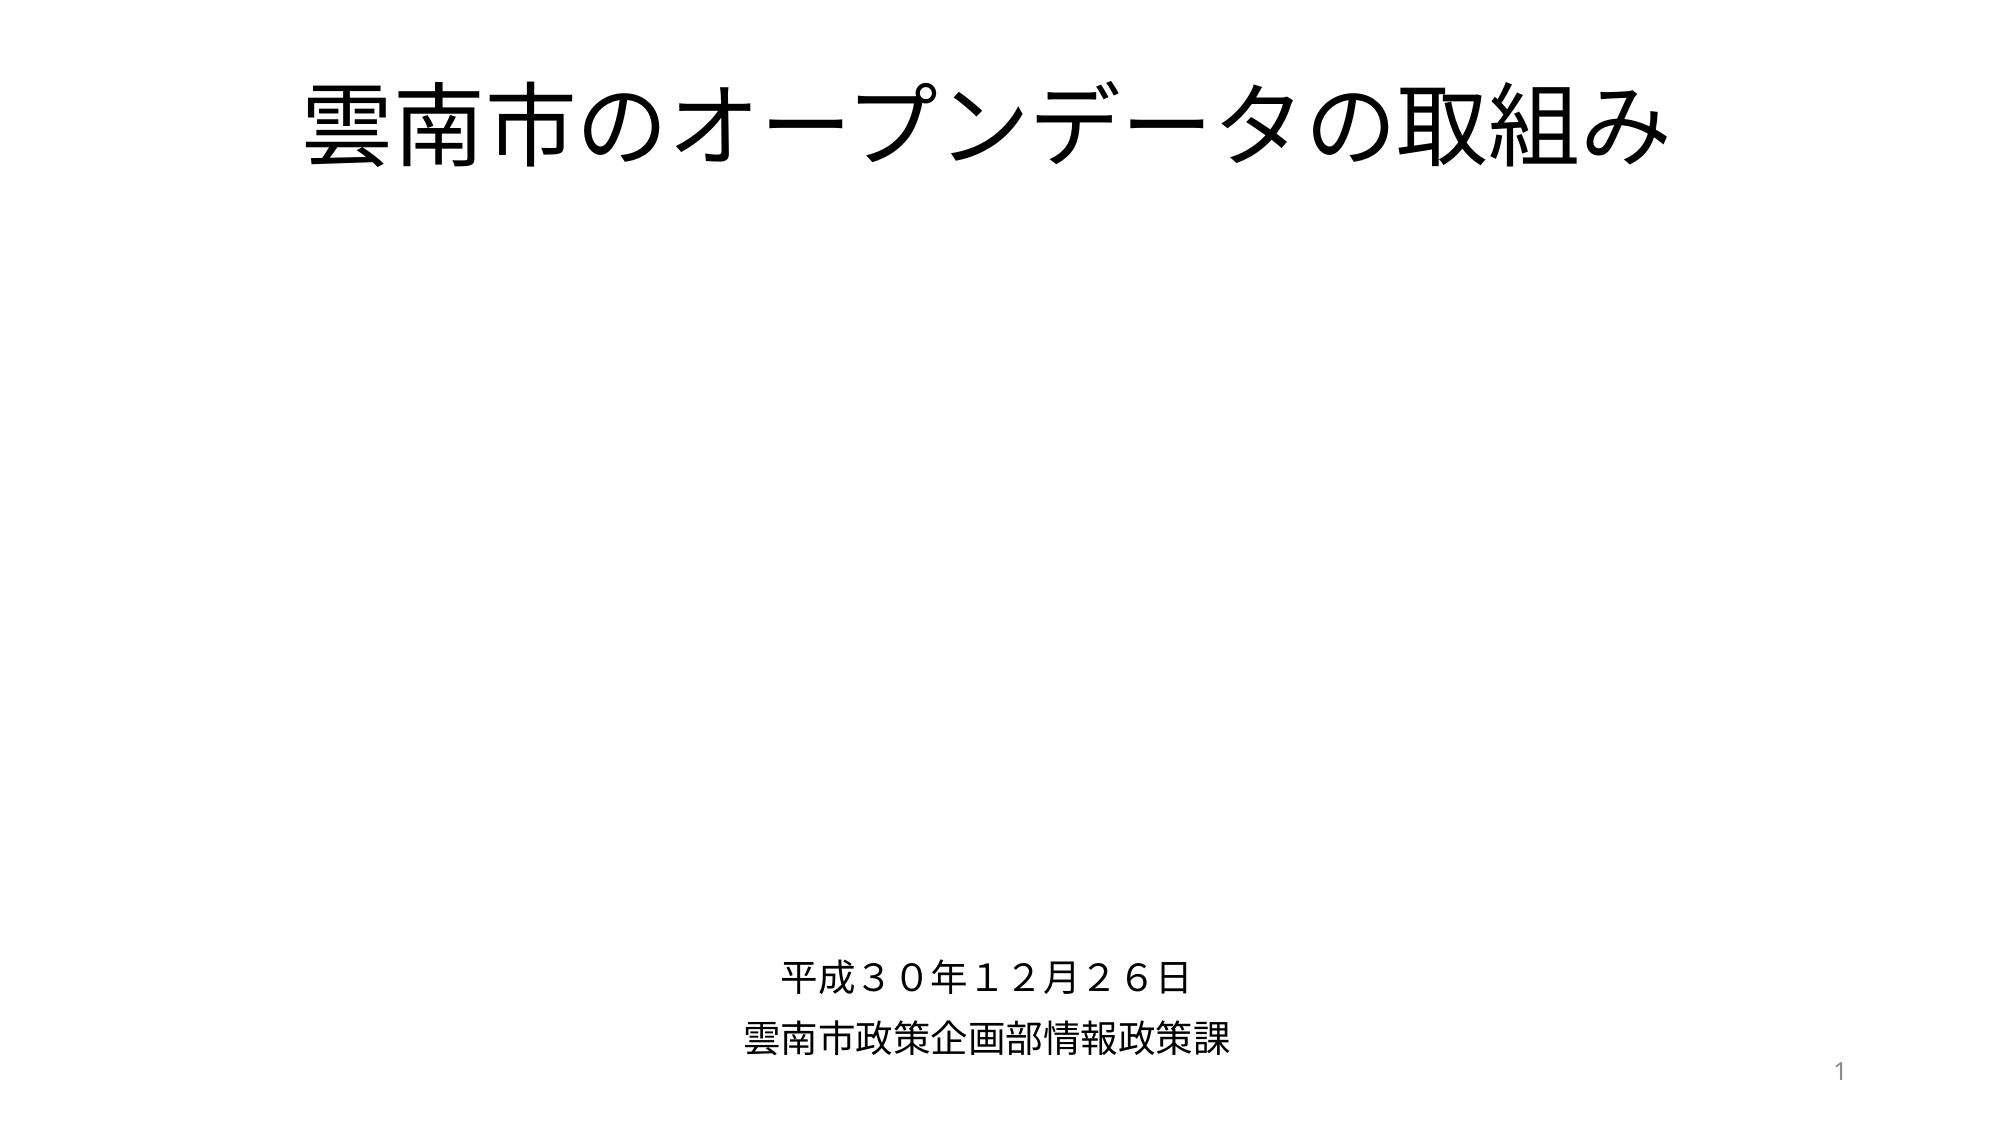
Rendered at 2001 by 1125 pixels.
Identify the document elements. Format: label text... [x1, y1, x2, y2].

subtitle 平成３０年１２月２６日 雲南市政策企画部情報政策課 [594, 951, 1380, 1076]
slide_number 1 [1412, 1042, 1863, 1103]
title 雲南市のオープンデータの取組み [195, 58, 1780, 187]
